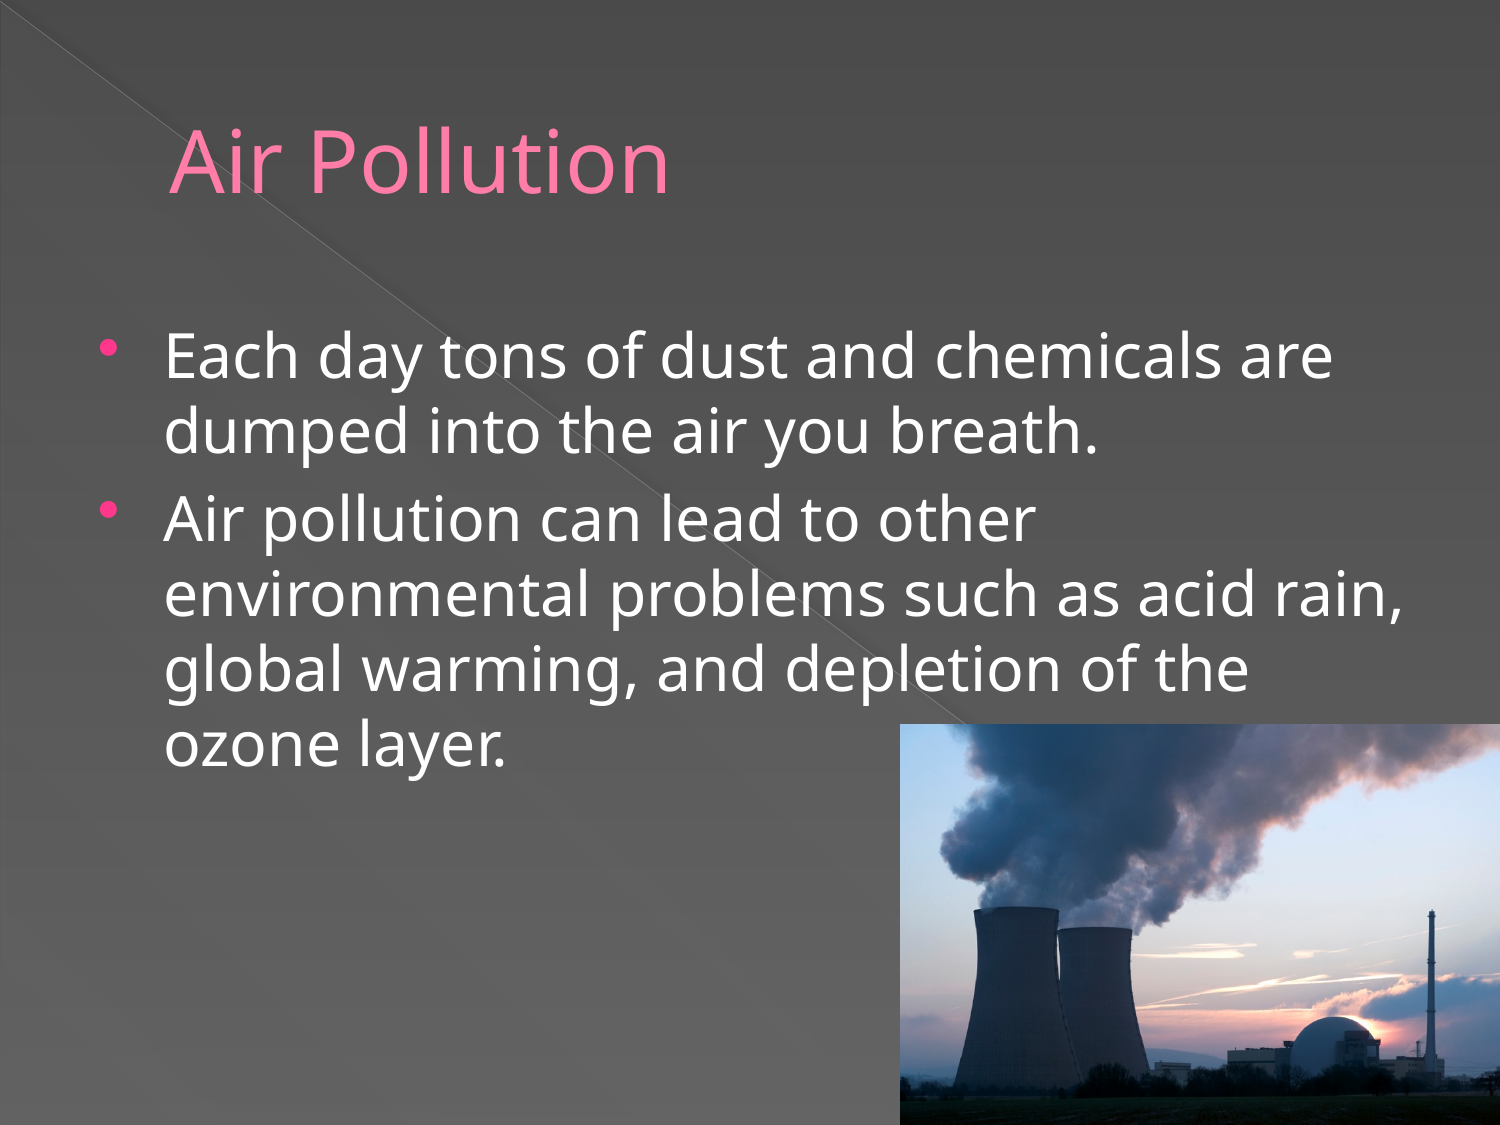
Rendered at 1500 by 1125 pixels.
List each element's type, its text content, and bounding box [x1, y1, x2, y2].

list Each day tons of dust and chemicals are dumped into the air you breath. Air pollution can lead to other environmental problems such as acid rain, global warming, and depletion of the ozone layer. [75, 308, 1425, 1059]
picture [899, 724, 1500, 1125]
title Air Pollution [75, 43, 1425, 274]
